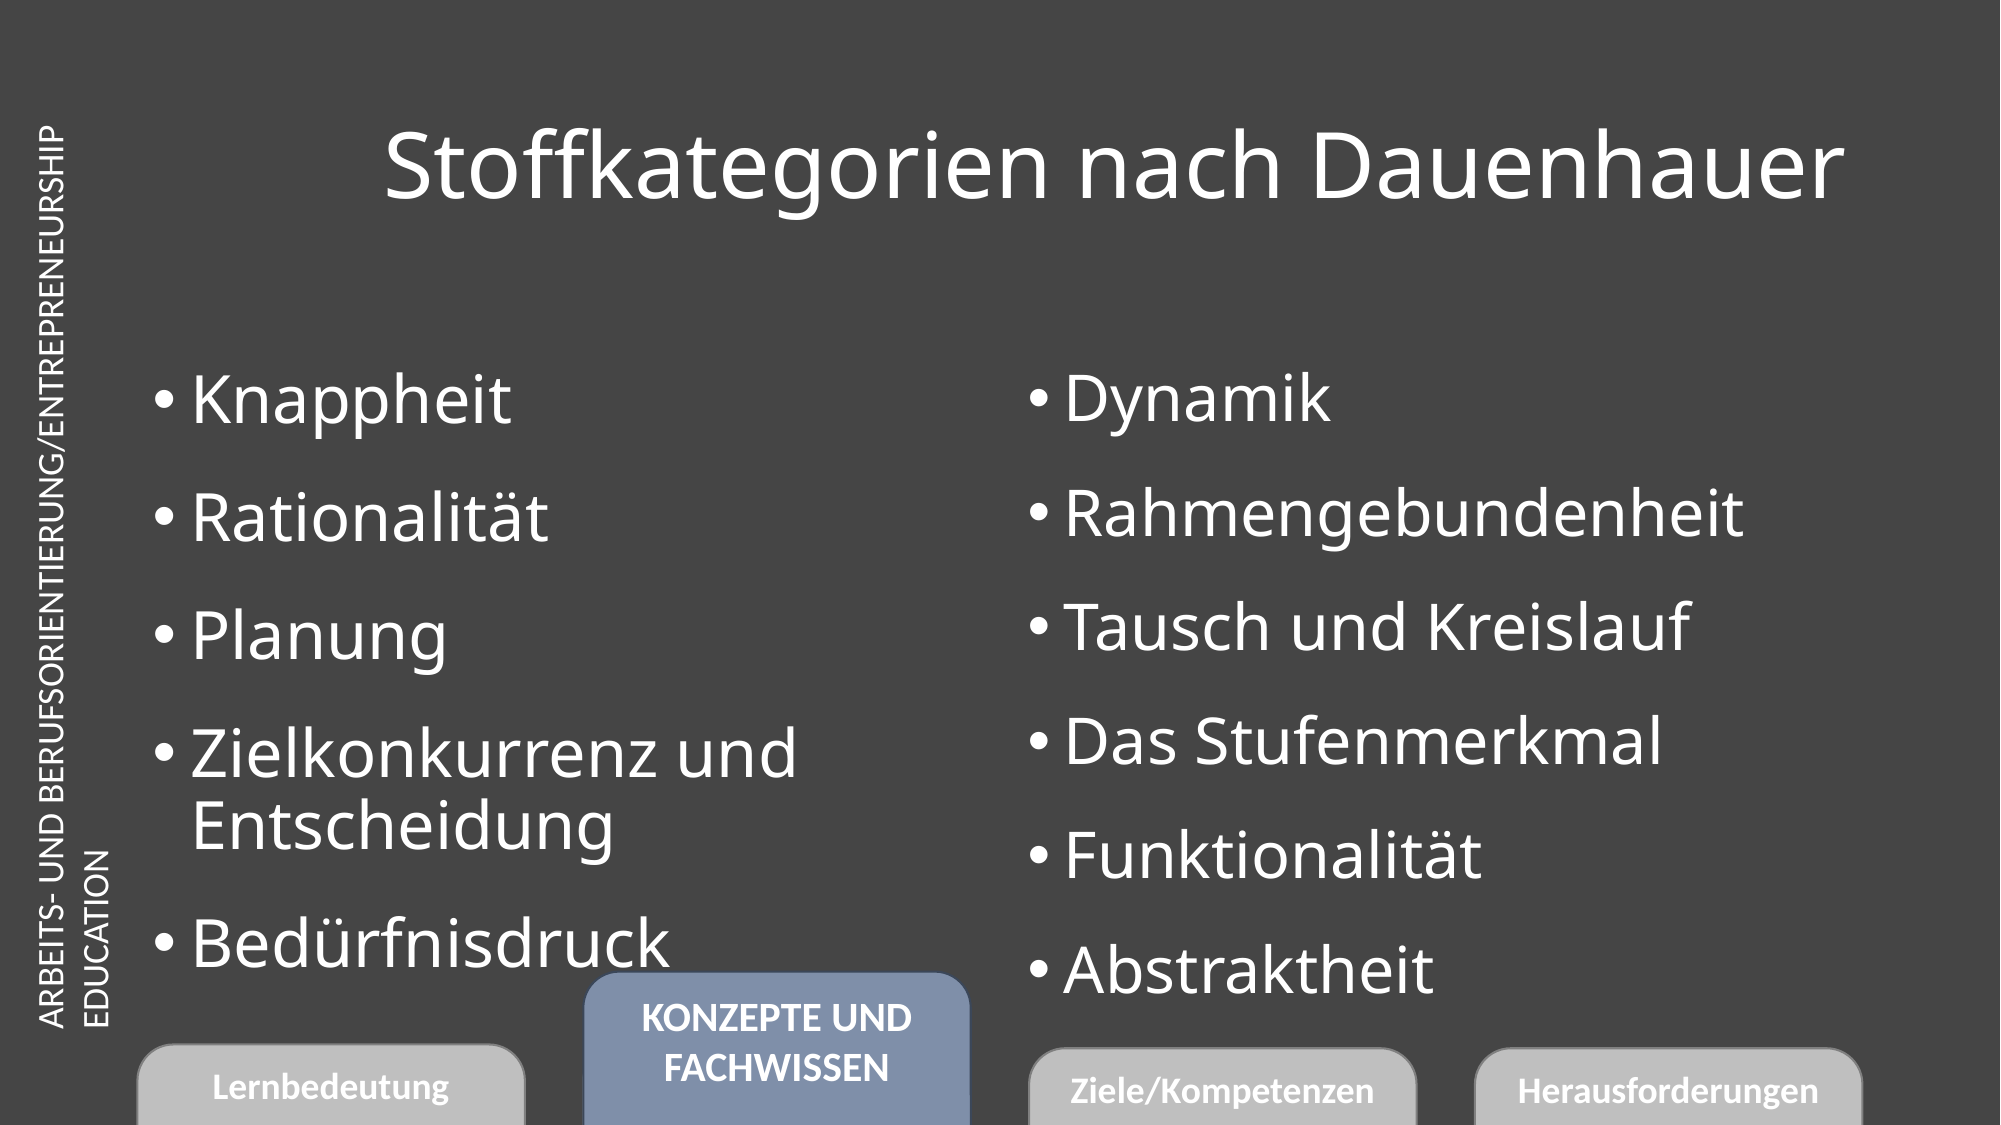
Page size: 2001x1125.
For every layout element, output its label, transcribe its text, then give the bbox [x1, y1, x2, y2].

list Knappheit Rationalität Planung Zielkonkurrenz und Entscheidung Bedürfnisdruck [137, 358, 984, 1016]
list Dynamik Rahmengebundenheit Tausch und Kreislauf Das Stufenmerkmal Funktionalität Abstraktheit [1012, 358, 1863, 1016]
title Stoffkategorien nach Dauenhauer [137, 59, 1863, 278]
